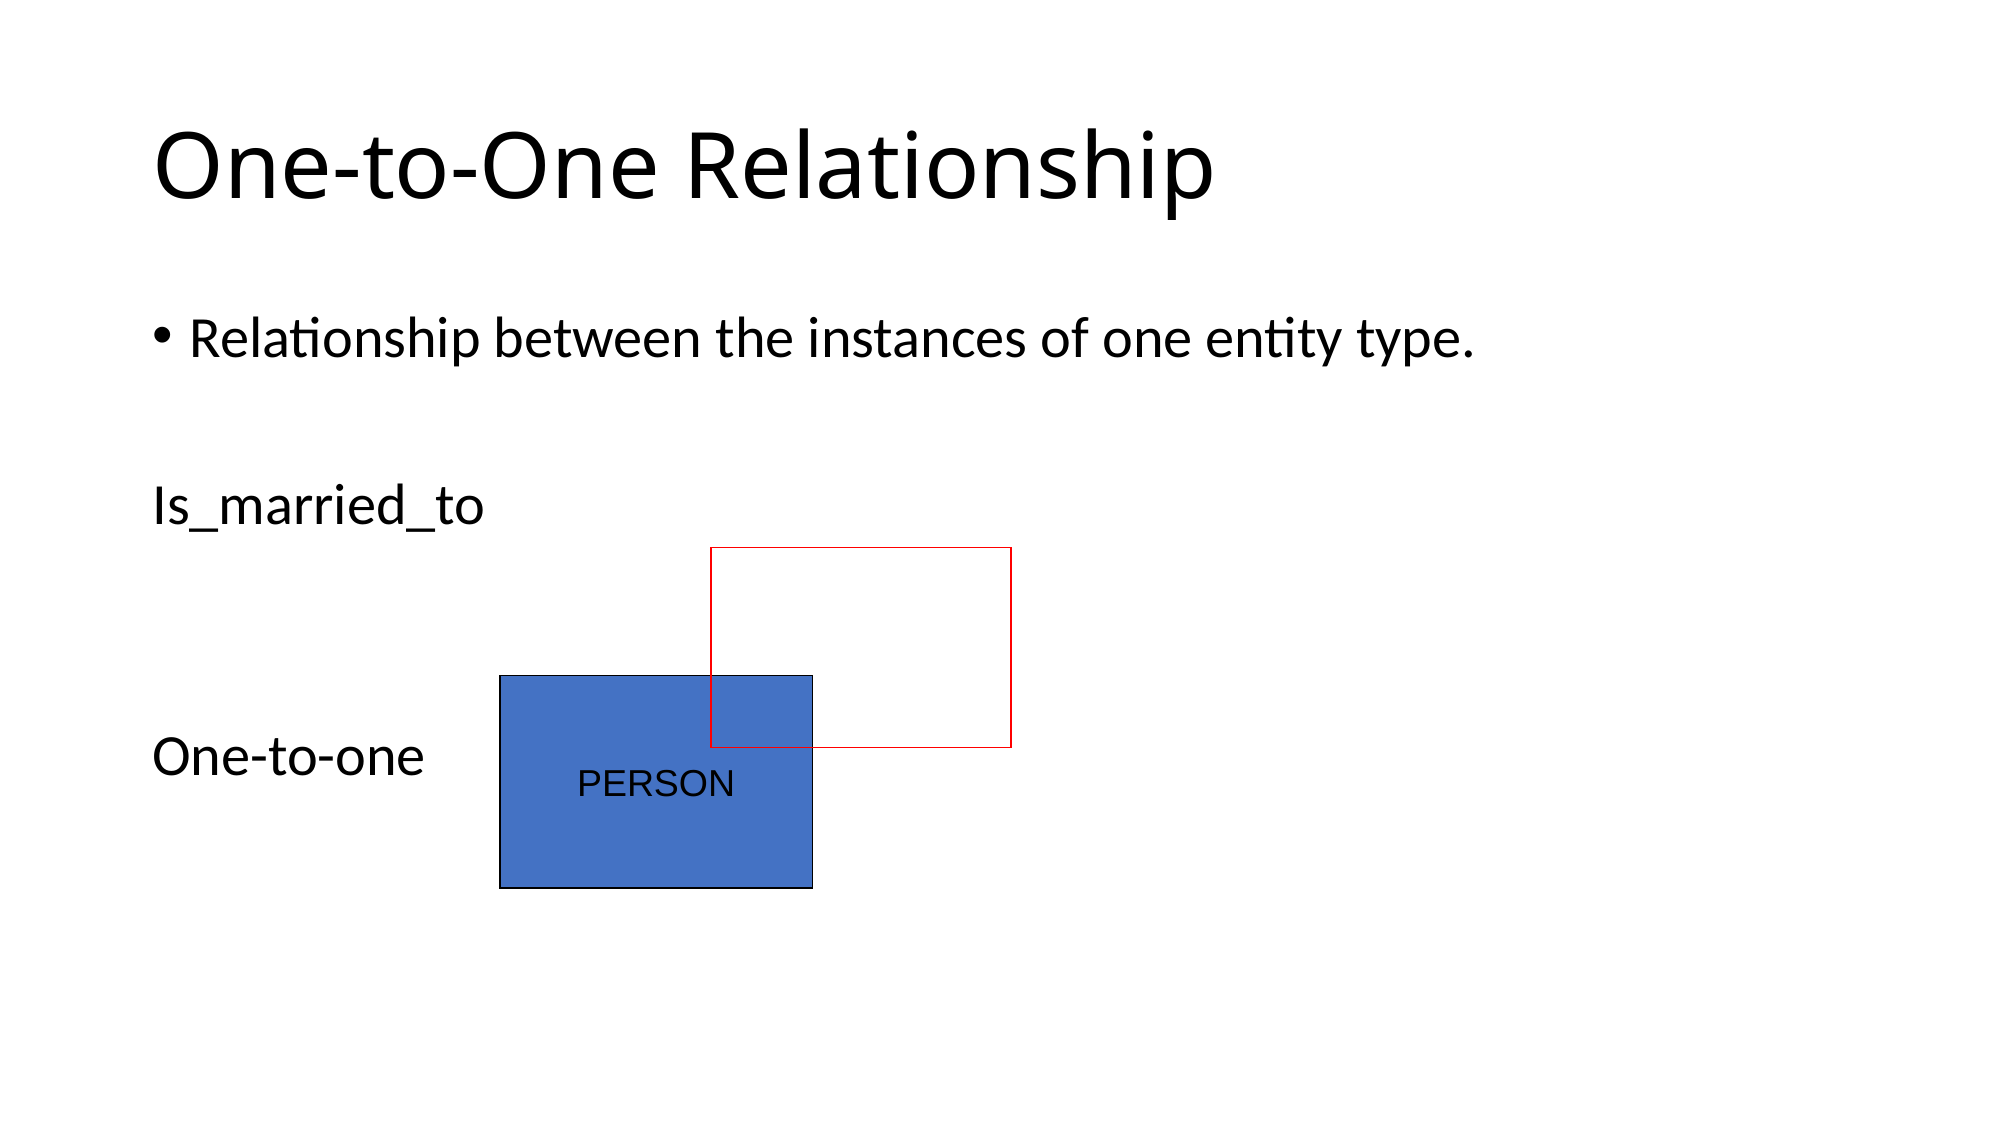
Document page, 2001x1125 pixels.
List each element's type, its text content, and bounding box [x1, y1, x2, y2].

list Relationship between the instances of one entity type. Is_married_to One-to-one [137, 299, 1863, 1014]
text_box PERSON [499, 675, 813, 888]
title One-to-One Relationship [137, 59, 1863, 278]
text_box [711, 547, 1012, 748]
